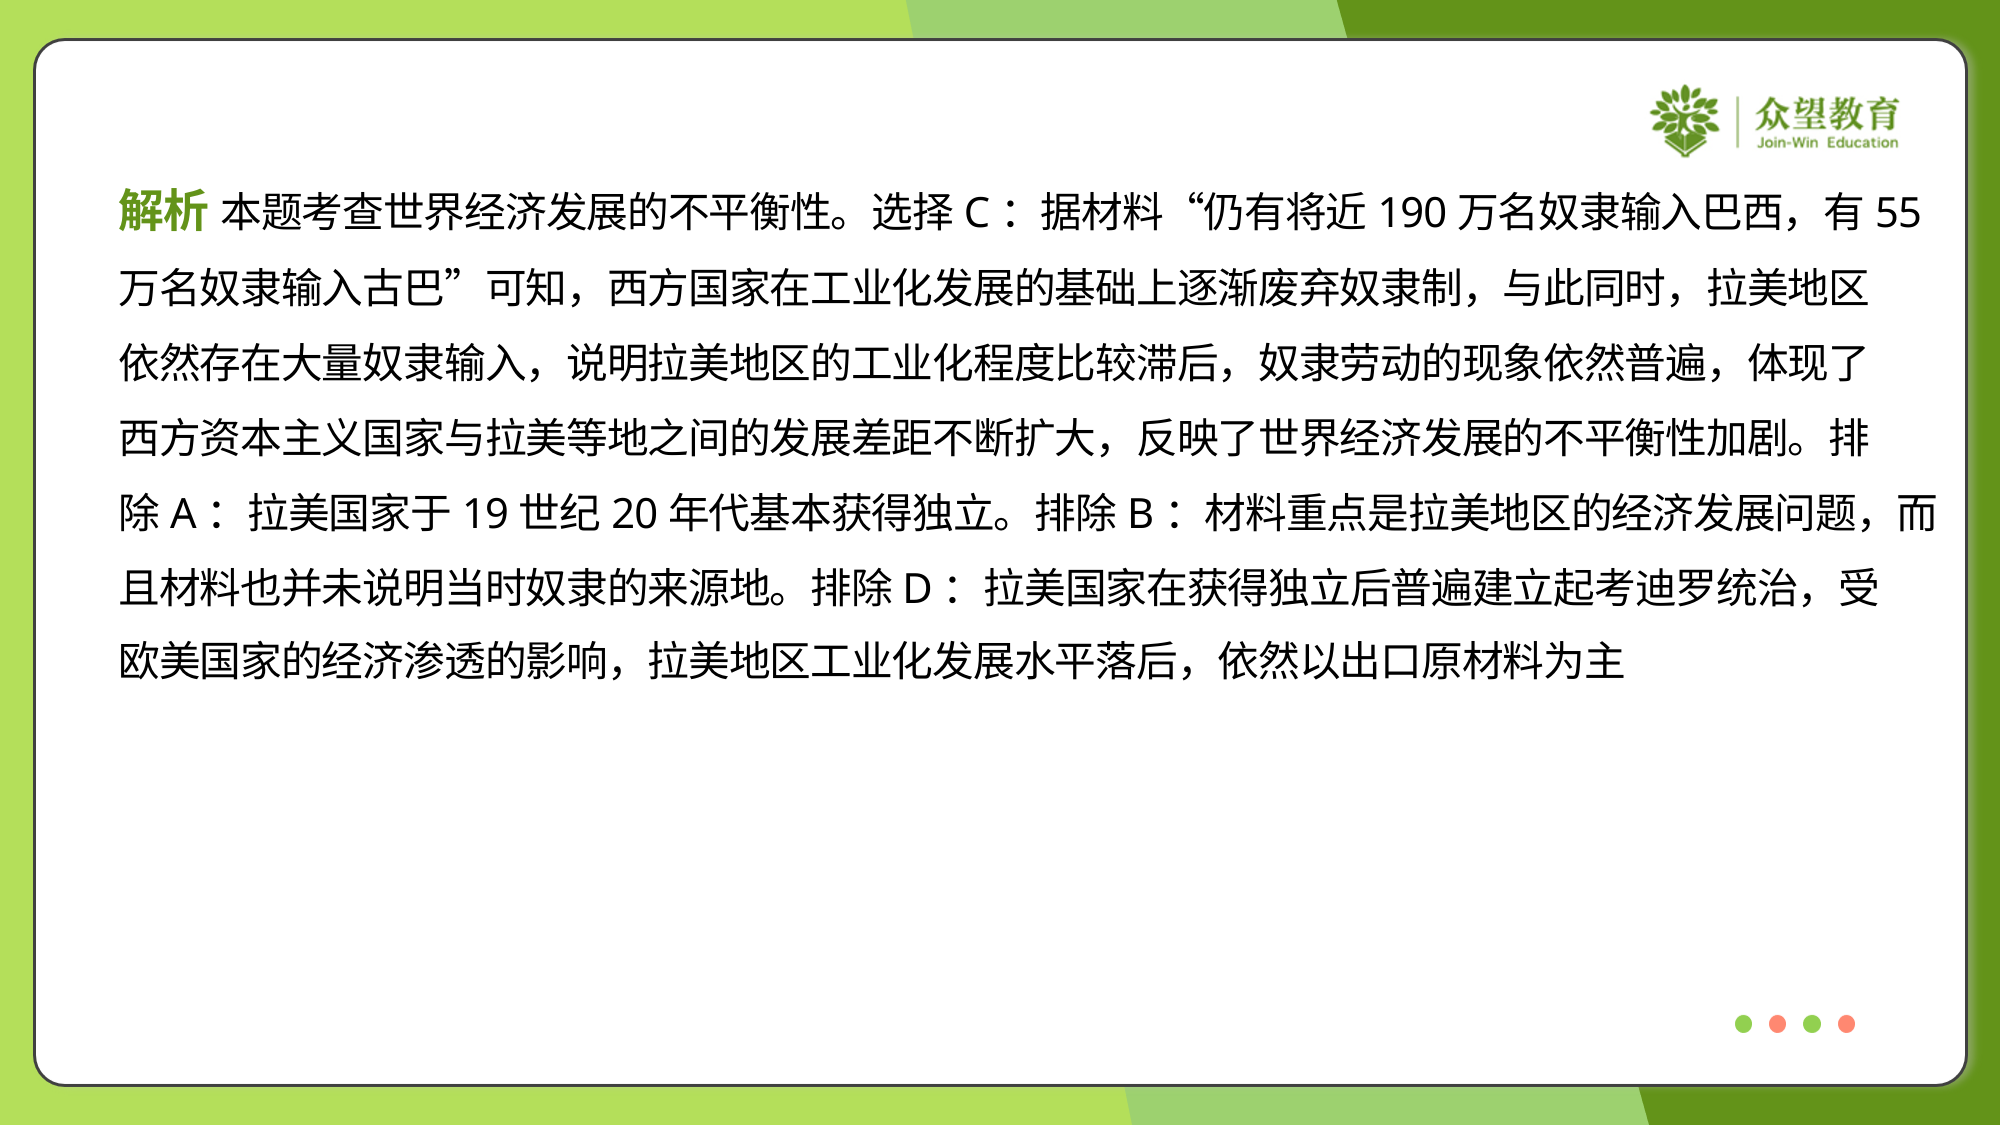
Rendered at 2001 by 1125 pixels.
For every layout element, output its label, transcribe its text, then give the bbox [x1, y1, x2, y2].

picture [0, 0, 2000, 1125]
text_box 解析 本题考查世界经济发展的不平衡性。选择C：据材料“仍有将近190万名奴隶输入巴西，有55 万名奴隶输入古巴”可知，西方国家在工业化发展的基础上逐渐废弃奴隶制，与此同时，拉美地区 依然存在大量奴隶输入，说明拉美地区的工业化程度比较滞后，奴隶劳动的现象依然普遍，体现了 西方资本主义国家与拉美等地之间的发展差距不断扩大，反映了世界经济发展的不平衡性加剧。排 除A：拉美国家于19世纪20年代基本获得独立。排除B：材料重点是拉美地区的经济发展问题，而 且材料也并未说明当时奴隶的来源地。排除D：拉美国家在获得独立后普遍建立起考迪罗统治，受 欧美国家的经济渗透的影响，拉美地区工业化发展水平落后，依然以出口原材料为主 [118, 159, 1883, 677]
